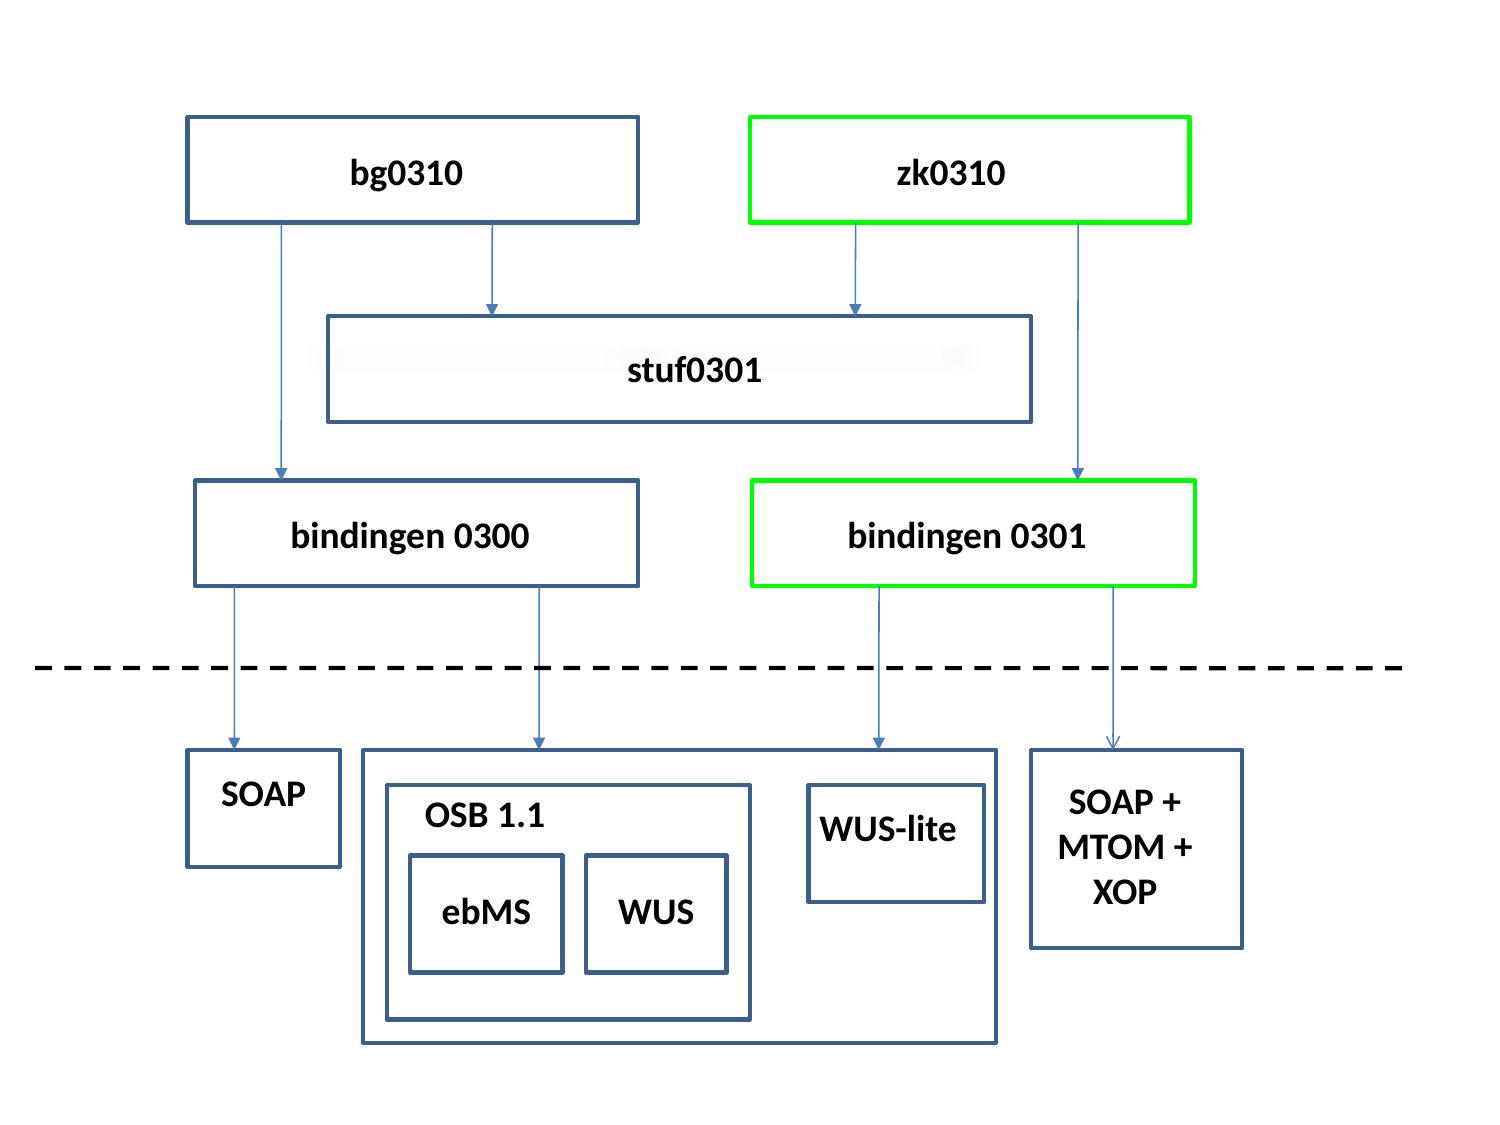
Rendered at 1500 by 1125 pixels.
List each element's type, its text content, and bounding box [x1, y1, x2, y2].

text_box bindingen 0300 [222, 503, 598, 564]
text_box [185, 115, 640, 225]
text_box stuf0301 [612, 337, 868, 398]
text_box STS [326, 314, 1033, 424]
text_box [1030, 749, 1243, 949]
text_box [796, 784, 985, 903]
text_box [361, 748, 998, 1045]
text_box [193, 478, 640, 588]
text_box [187, 749, 341, 868]
text_box bindingen 0301 [779, 503, 1155, 564]
text_box [748, 115, 1192, 225]
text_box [409, 855, 563, 973]
text_box bg0310 [334, 140, 630, 201]
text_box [585, 855, 727, 973]
text_box [750, 478, 1197, 588]
text_box zk0310 [803, 140, 1099, 201]
